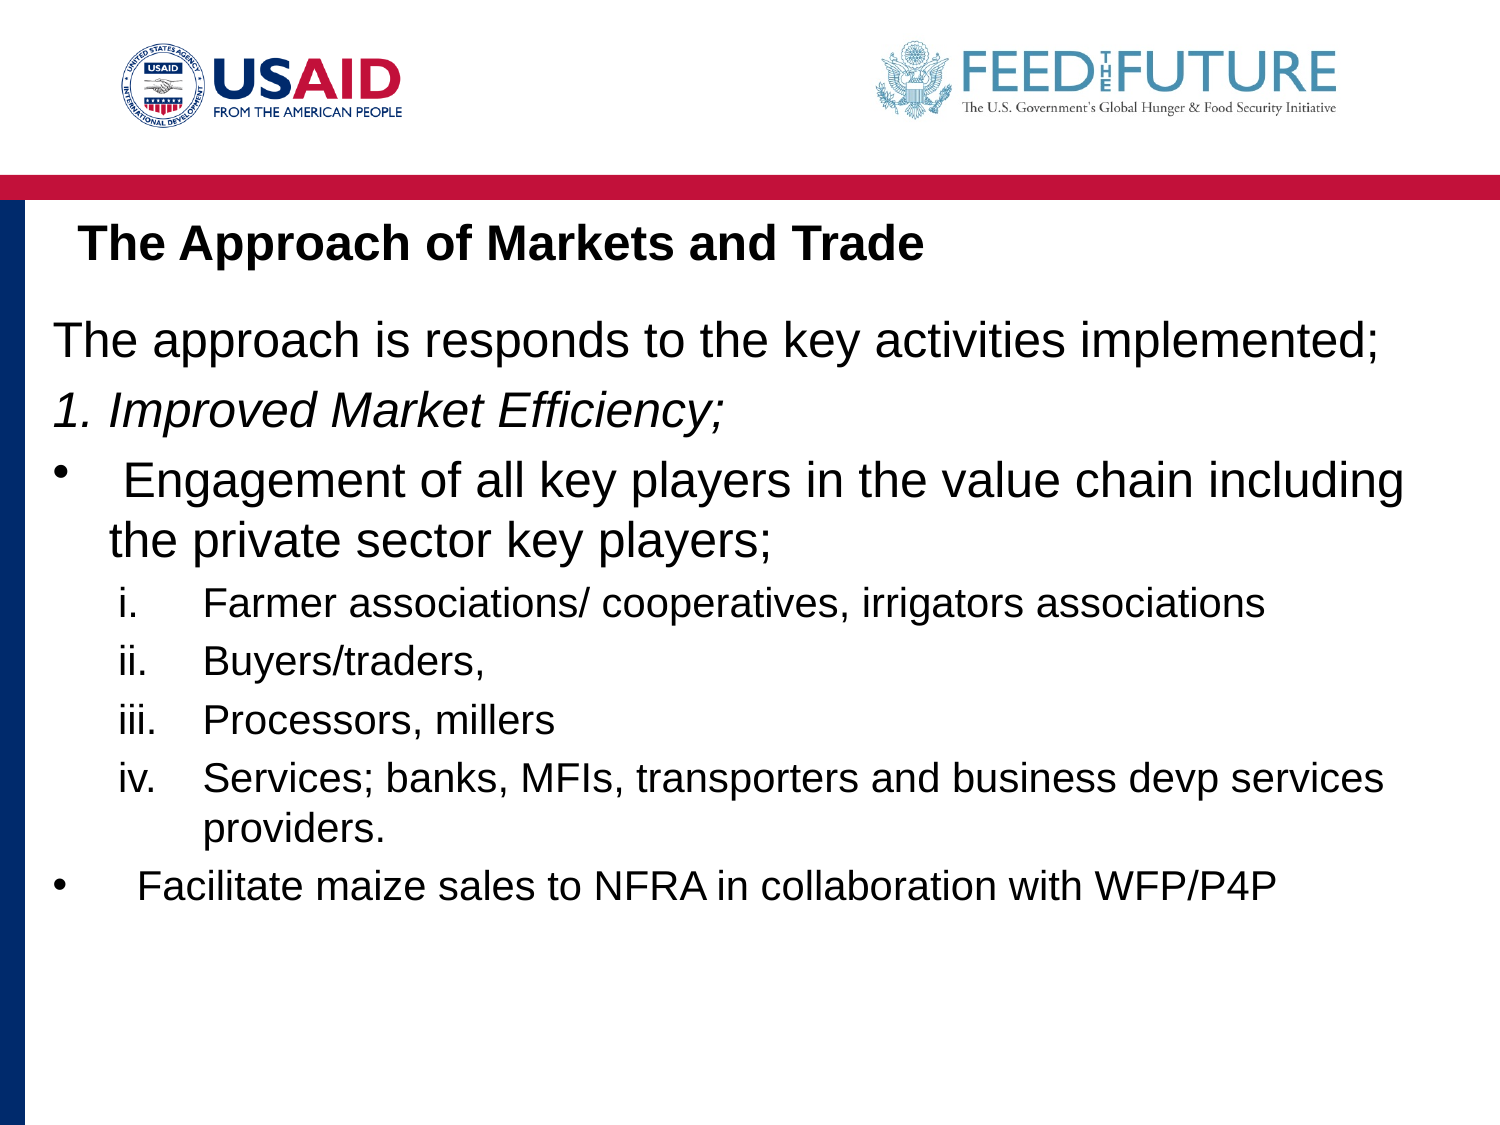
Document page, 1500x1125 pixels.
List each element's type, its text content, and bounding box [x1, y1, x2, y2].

list The approach is responds to the key activities implemented; 1. Improved Market Efficiency; Engagement of all key players in the value chain including the private sector key players; Farmer associations/ cooperatives, irrigators associations Buyers/traders, Processors, millers Services; banks, MFIs, transporters and business devp services providers. Facilitate maize sales to NFRA in collaboration with WFP/P4P [37, 299, 1475, 1125]
title The Approach of Markets and Trade [62, 203, 1376, 299]
picture [837, 11, 1378, 152]
picture [80, 17, 442, 158]
